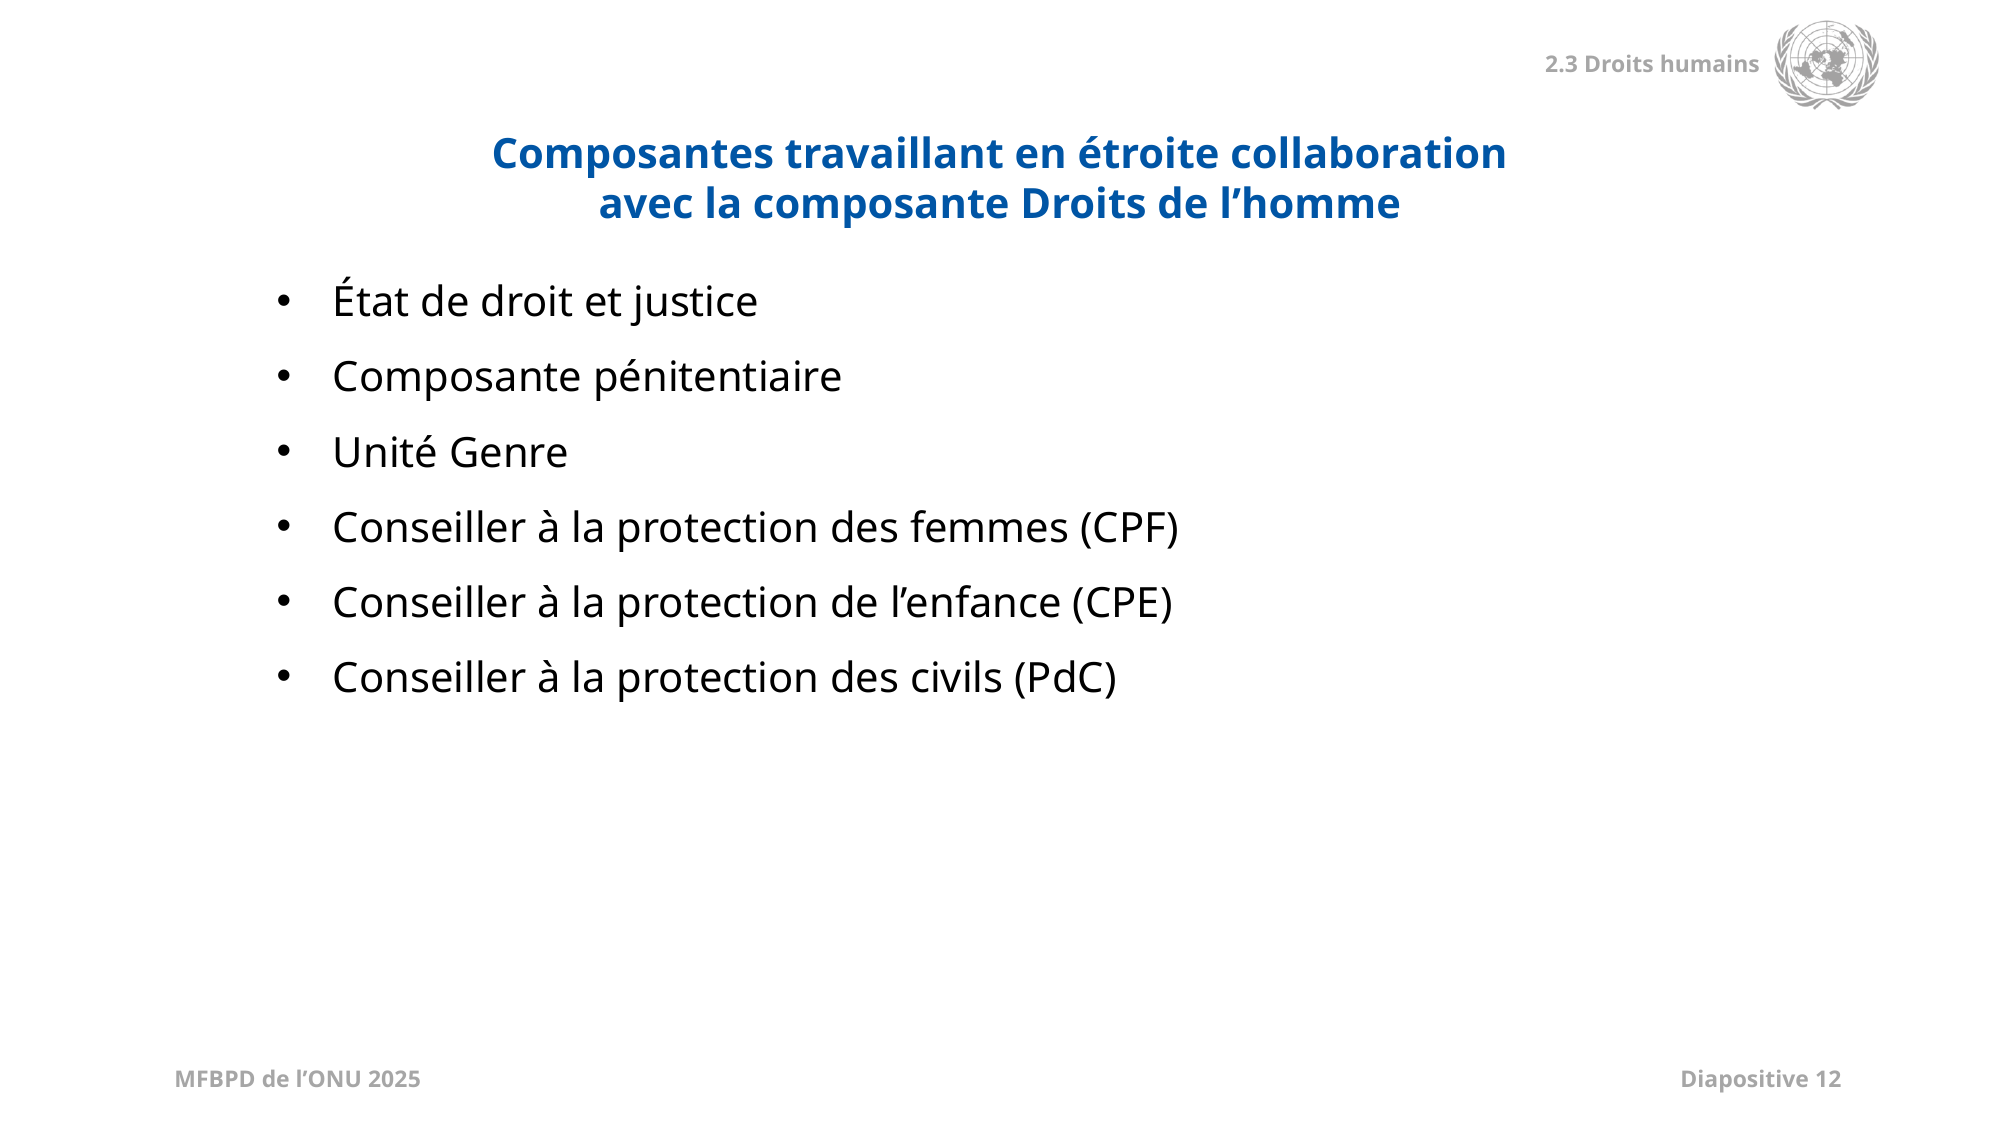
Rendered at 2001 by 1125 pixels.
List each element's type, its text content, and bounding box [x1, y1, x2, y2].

text_box Composantes travaillant en étroite collaboration avec la composante Droits de l’homme [204, 118, 1796, 234]
text_box État de droit et justice Composante pénitentiaire Unité Genre Conseiller à la protection des femmes (CPF) Conseiller à la protection de l’enfance (CPE) Conseiller à la protection des civils (PdC) [261, 267, 1739, 784]
